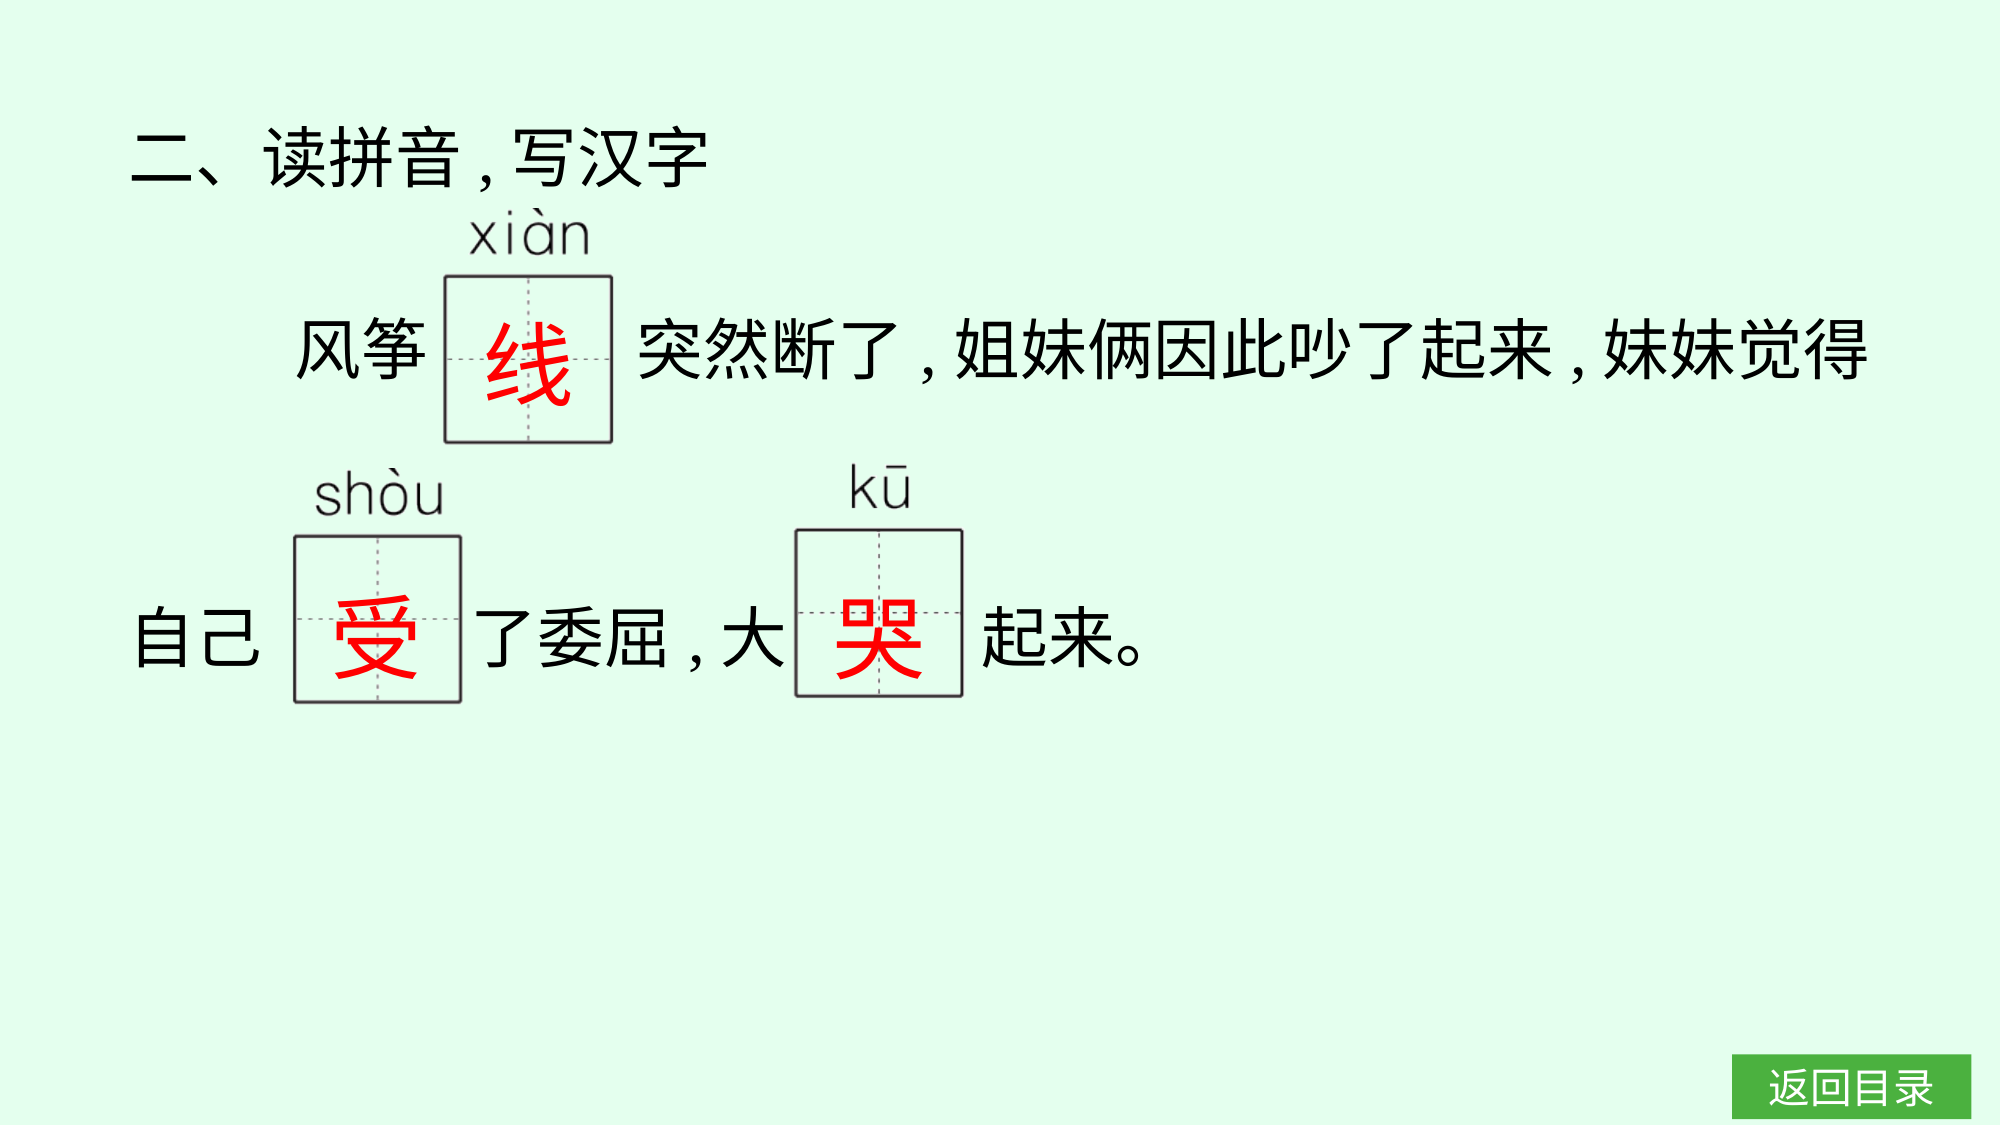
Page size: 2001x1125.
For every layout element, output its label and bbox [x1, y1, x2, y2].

text_box [113, 92, 1887, 711]
